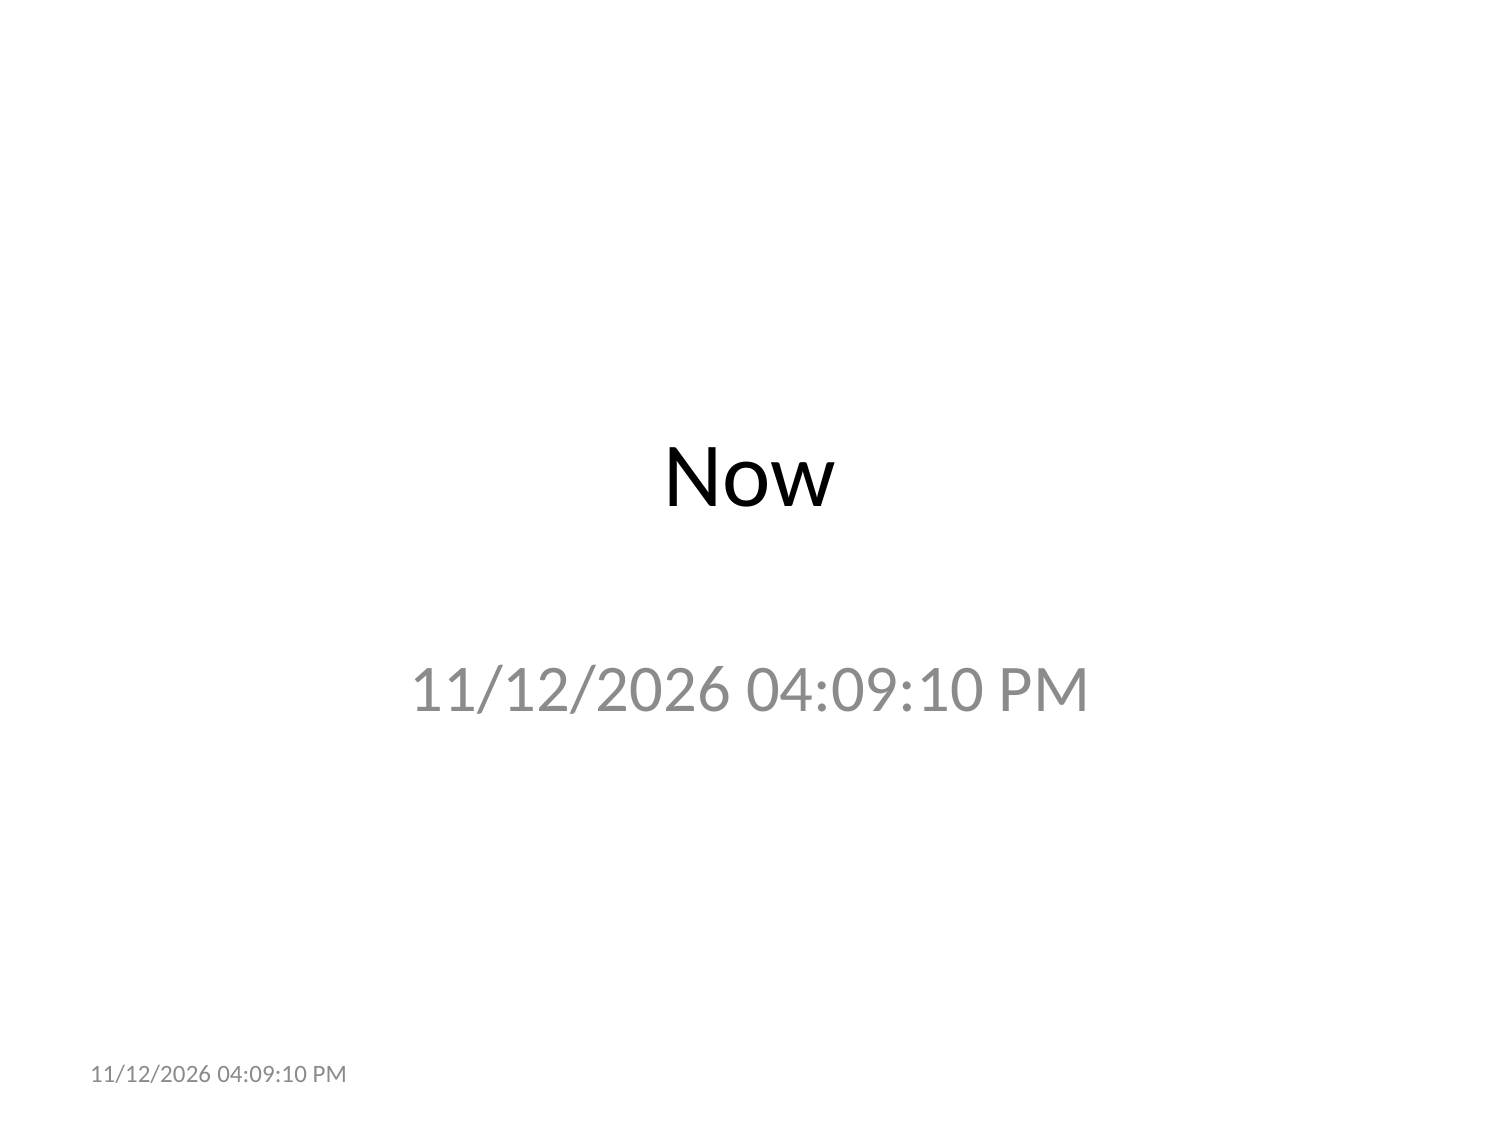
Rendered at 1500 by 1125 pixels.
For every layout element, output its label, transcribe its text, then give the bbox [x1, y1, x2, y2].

subtitle 2011-12-19 10:20:04 AM [225, 637, 1275, 925]
title Now [112, 349, 1388, 591]
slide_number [75, 1042, 425, 1103]
